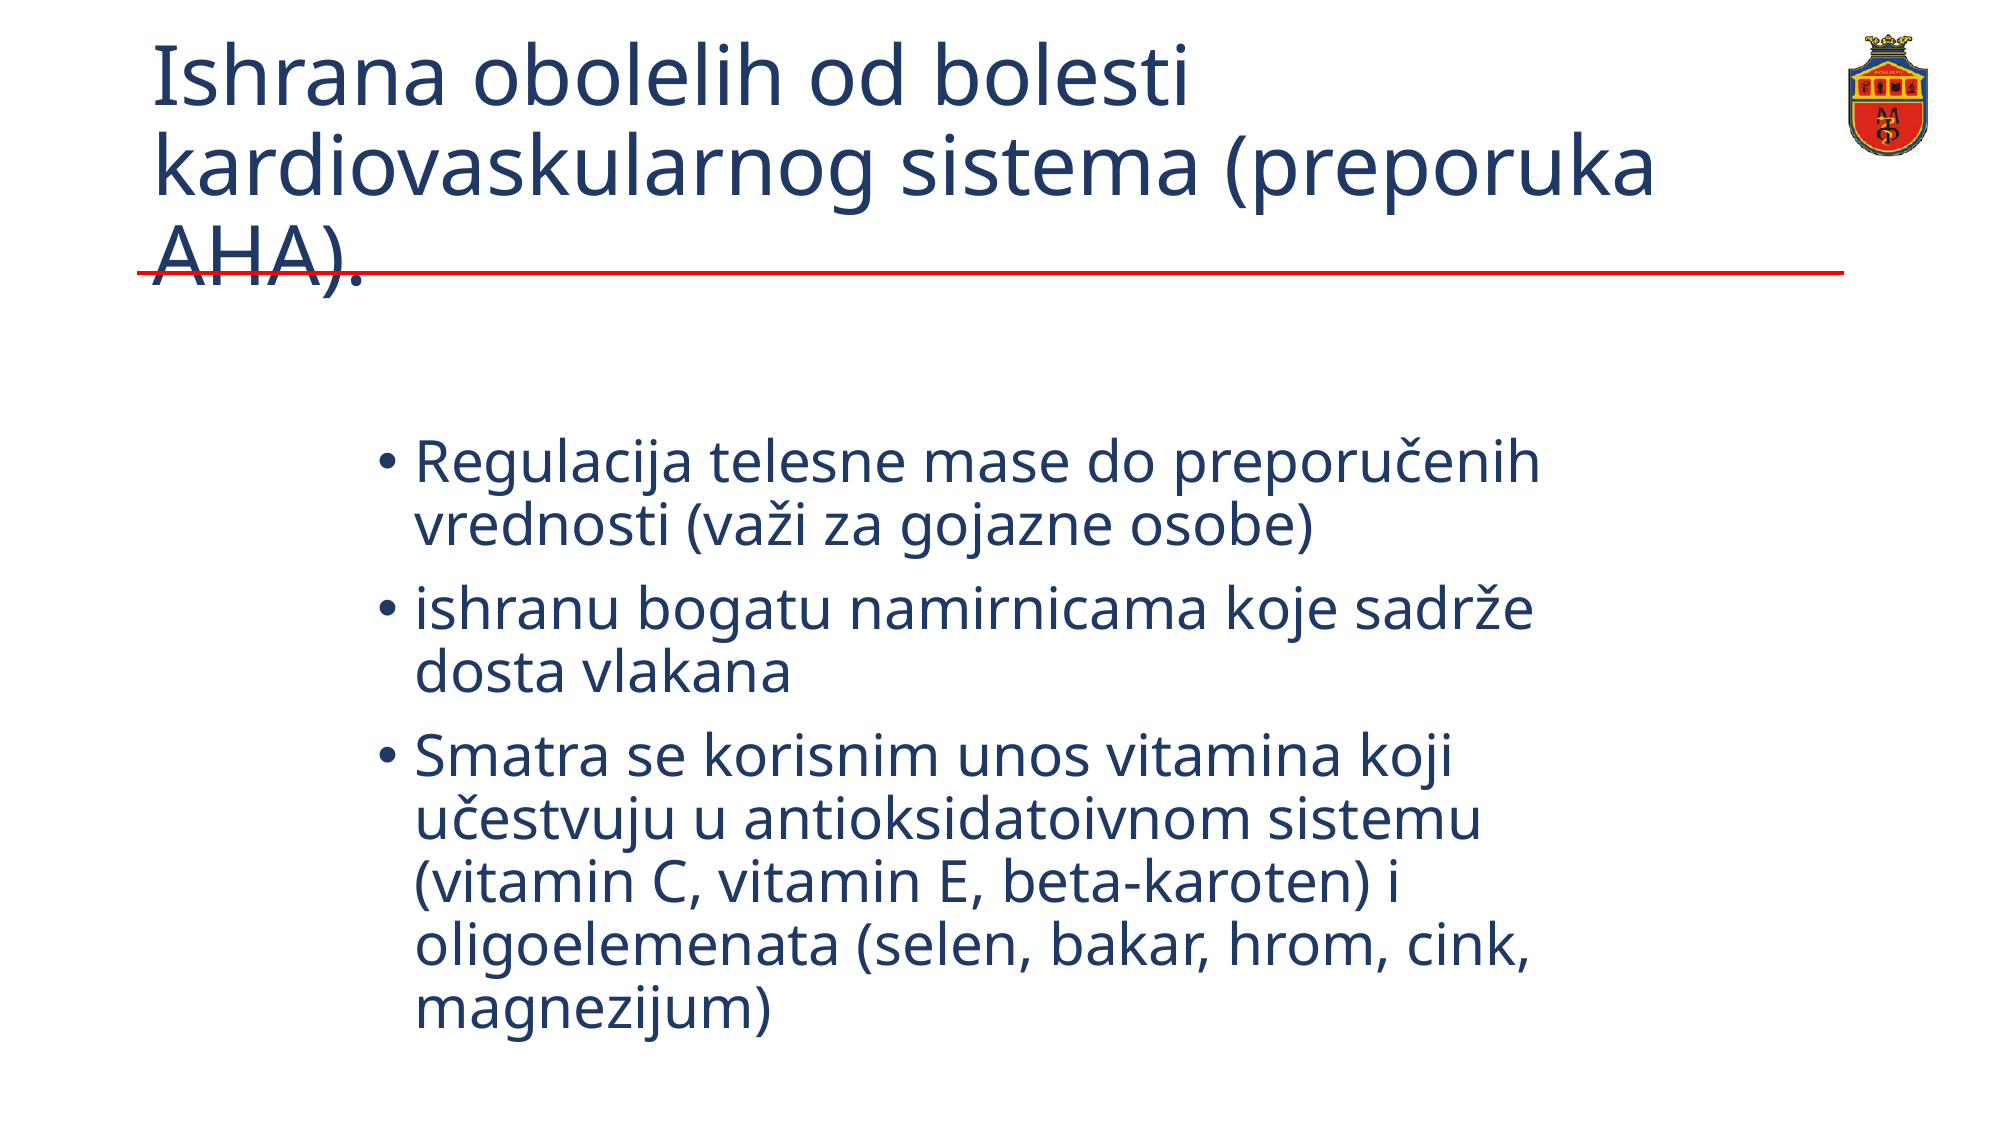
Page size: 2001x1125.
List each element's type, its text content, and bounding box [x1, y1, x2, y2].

title Ishrana obolelih od bolesti kardiovaskularnog sistema (preporuka AHA). [137, 59, 1863, 278]
list Regulacija telesne mase do preporučenih vrednosti (važi za gojazne osobe) ishranu bogatu namirnicama koje sadrže dosta vlakana Smatra se korisnim unos vitamina koji učestvuju u antioksidatoivnom sistemu (vitamin C, vitamin E, beta-karoten) i oligoelemenata (selen, bakar, hrom, cink, magnezijum) [362, 425, 1638, 1000]
picture [1794, 16, 1969, 189]
